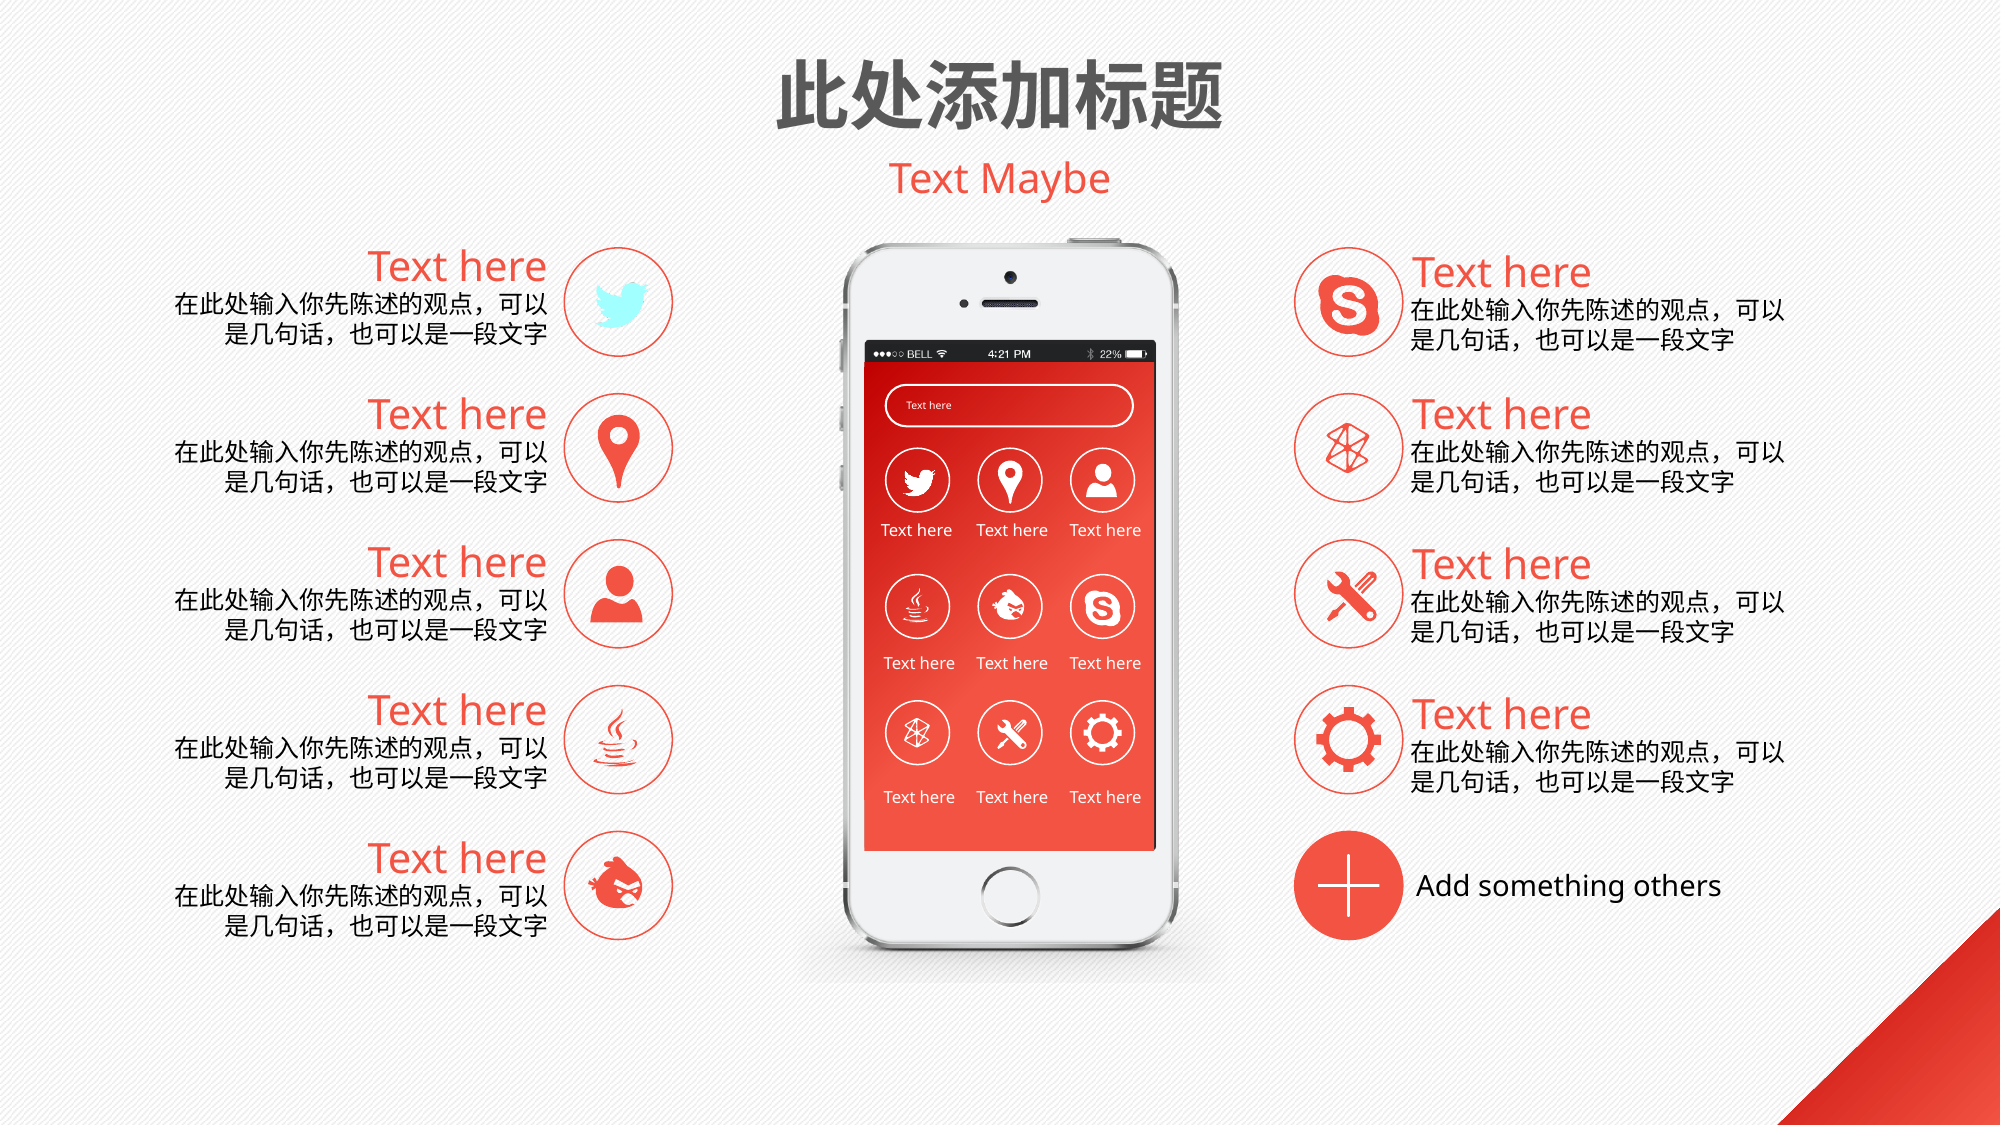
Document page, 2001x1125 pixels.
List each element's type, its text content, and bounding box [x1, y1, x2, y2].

text_box 在此处输入你先陈述的观点，可以是几句话，也可以是一段文字 [136, 281, 564, 356]
text_box [564, 685, 673, 794]
text_box 此处添加标题 [760, 41, 1240, 147]
text_box [1294, 247, 1397, 357]
text_box Text here [352, 380, 563, 429]
text_box [564, 831, 673, 940]
text_box [1318, 275, 1380, 336]
text_box [1294, 685, 1397, 794]
text_box Text here [1397, 238, 1608, 287]
text_box Text here [352, 676, 563, 725]
text_box [564, 393, 673, 503]
text_box [564, 539, 673, 648]
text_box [592, 707, 637, 768]
text_box Text here [1397, 680, 1608, 729]
text_box Text here [352, 528, 563, 577]
text_box Text here [352, 824, 563, 873]
text_box [1294, 831, 1401, 940]
text_box 在此处输入你先陈述的观点，可以是几句话，也可以是一段文字 [136, 577, 564, 652]
text_box 在此处输入你先陈述的观点，可以是几句话，也可以是一段文字 [1396, 287, 1823, 362]
text_box 在此处输入你先陈述的观点，可以是几句话，也可以是一段文字 [136, 725, 564, 800]
text_box Text here [1397, 380, 1608, 429]
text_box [1325, 569, 1379, 624]
text_box 在此处输入你先陈述的观点，可以是几句话，也可以是一段文字 [1396, 729, 1823, 804]
text_box [587, 856, 643, 909]
text_box [1316, 707, 1382, 772]
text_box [590, 564, 643, 623]
picture [0, 0, 2001, 1125]
text_box [597, 414, 640, 489]
text_box Add something others [1401, 860, 1737, 911]
text_box [1325, 422, 1370, 474]
text_box Text here [1397, 530, 1608, 579]
text_box [1777, 908, 2000, 1125]
text_box [564, 247, 673, 357]
text_box Text Maybe [873, 144, 1127, 197]
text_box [792, 198, 1228, 984]
text_box 在此处输入你先陈述的观点，可以是几句话，也可以是一段文字 [136, 873, 564, 948]
text_box Text here [352, 232, 563, 281]
text_box [1294, 539, 1397, 648]
text_box 在此处输入你先陈述的观点，可以是几句话，也可以是一段文字 [1396, 429, 1823, 504]
text_box 在此处输入你先陈述的观点，可以是几句话，也可以是一段文字 [1396, 579, 1823, 654]
text_box 在此处输入你先陈述的观点，可以是几句话，也可以是一段文字 [136, 429, 564, 504]
text_box [1294, 393, 1397, 503]
